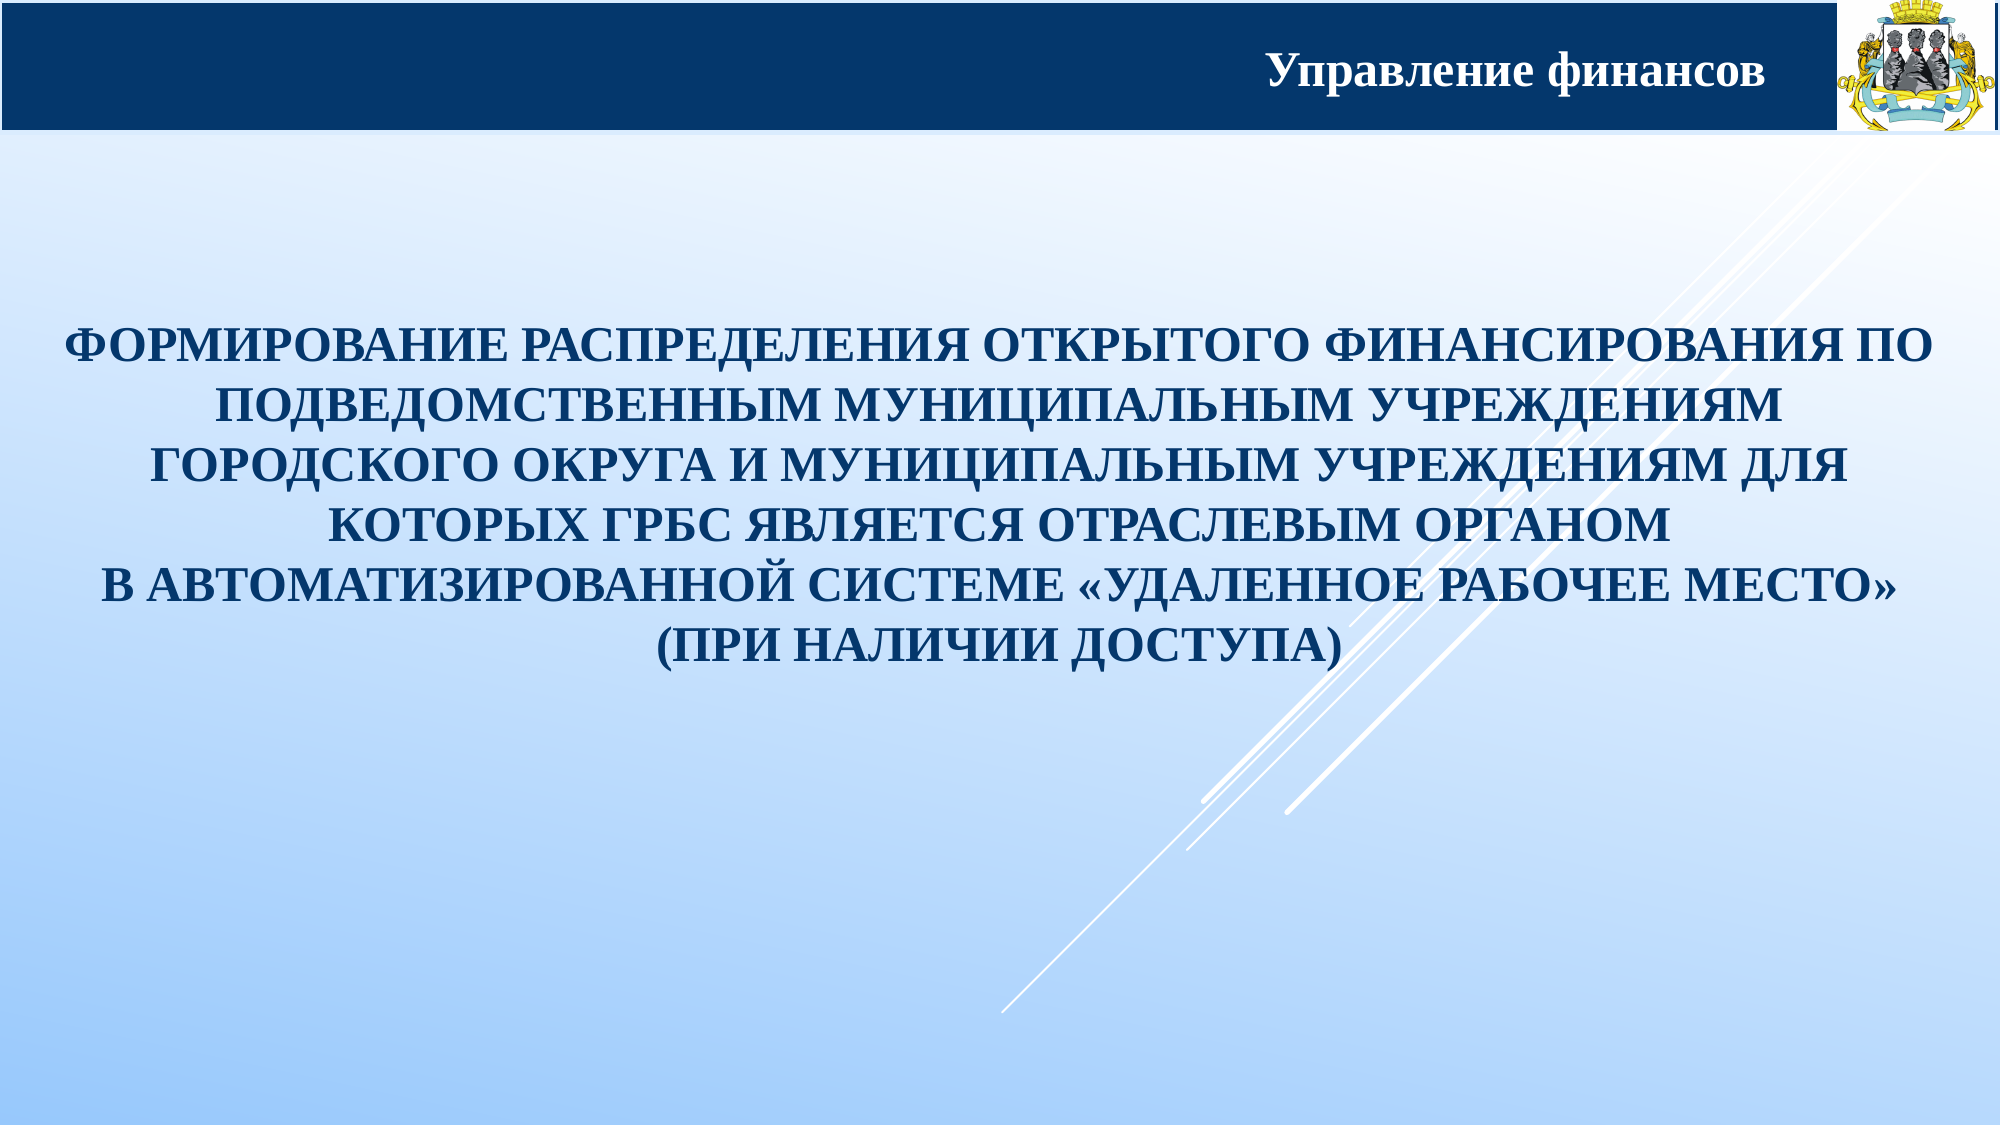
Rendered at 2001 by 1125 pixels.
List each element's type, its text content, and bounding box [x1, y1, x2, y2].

text_box Управление финансов [0, 0, 2000, 134]
title формирование распределения открытого финансирования по подведомственным муниципальным учреждениям городского округа и муниципальным учреждениям для которых ГРБС является отраслевым органом в автоматизированной системе «Удаленное рабочее место» (при наличии доступа) [46, 304, 1954, 795]
picture [1837, 0, 1995, 131]
